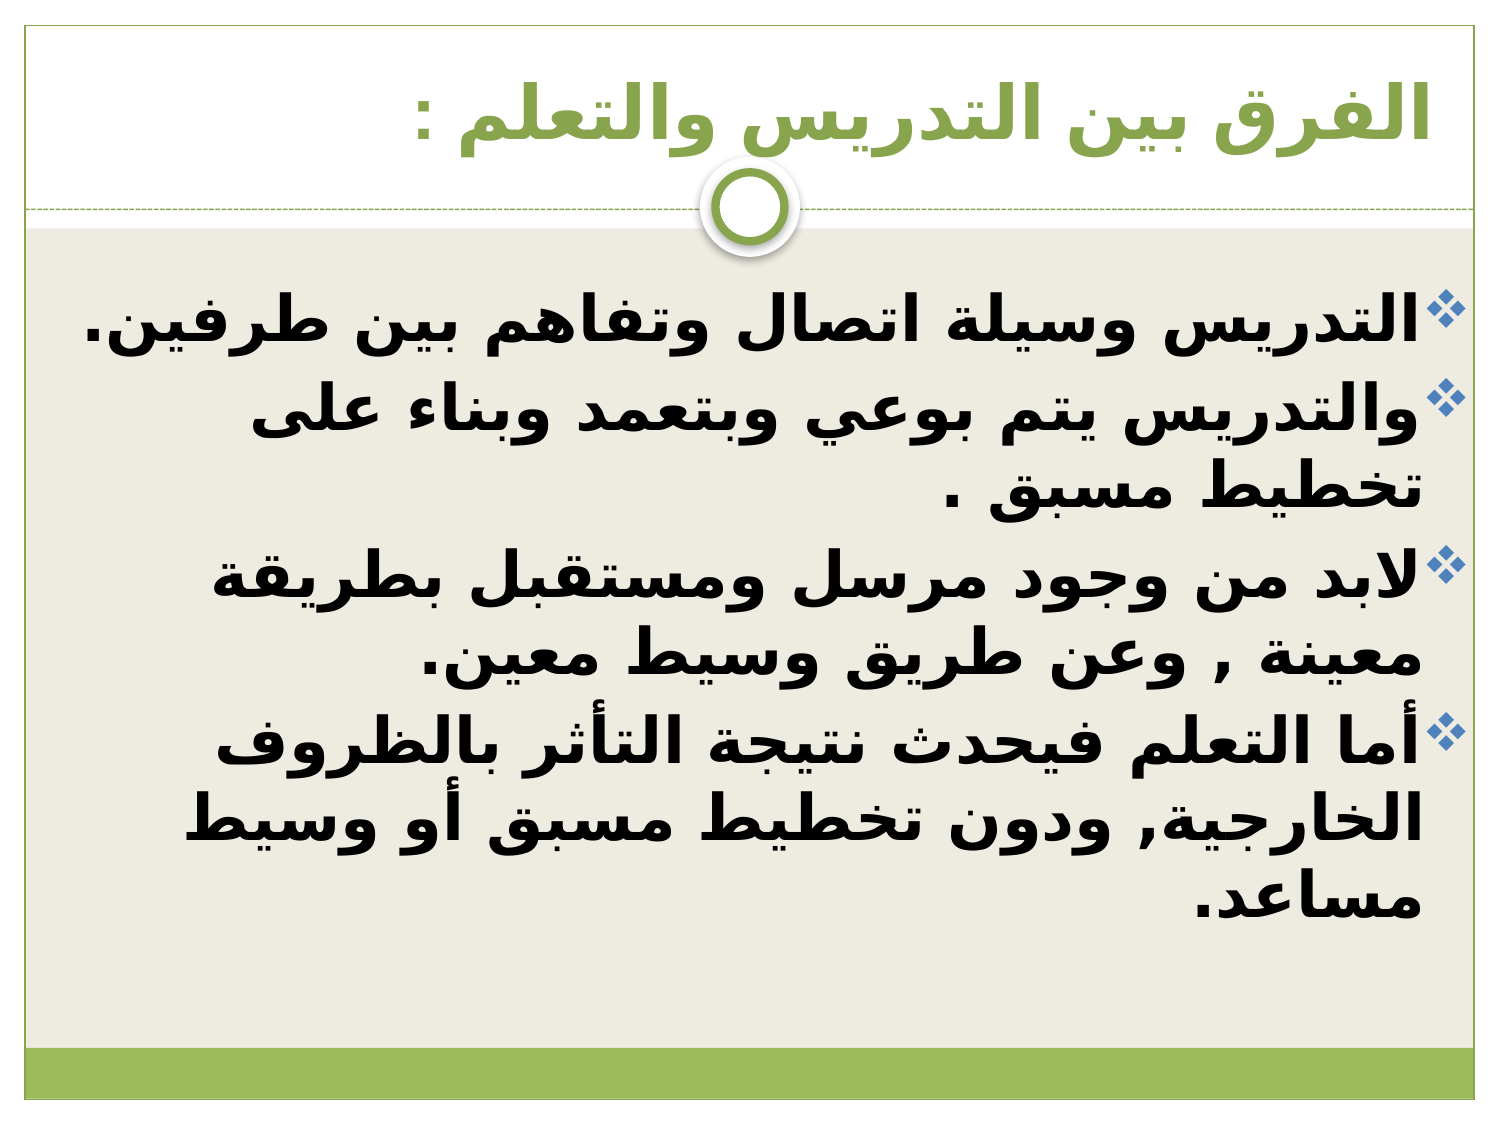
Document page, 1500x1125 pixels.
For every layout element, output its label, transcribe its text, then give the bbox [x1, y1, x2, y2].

list التدريس وسيلة اتصال وتفاهم بين طرفين. والتدريس يتم بوعي وبتعمد وبناء على تخطيط مسبق . لابد من وجود مرسل ومستقبل بطريقة معينة , وعن طريق وسيط معين. أما التعلم فيحدث نتيجة التأثر بالظروف الخارجية, ودون تخطيط مسبق أو وسيط مساعد. [50, 269, 1475, 1102]
title الفرق بين التدريس والتعلم : [49, 37, 1450, 162]
